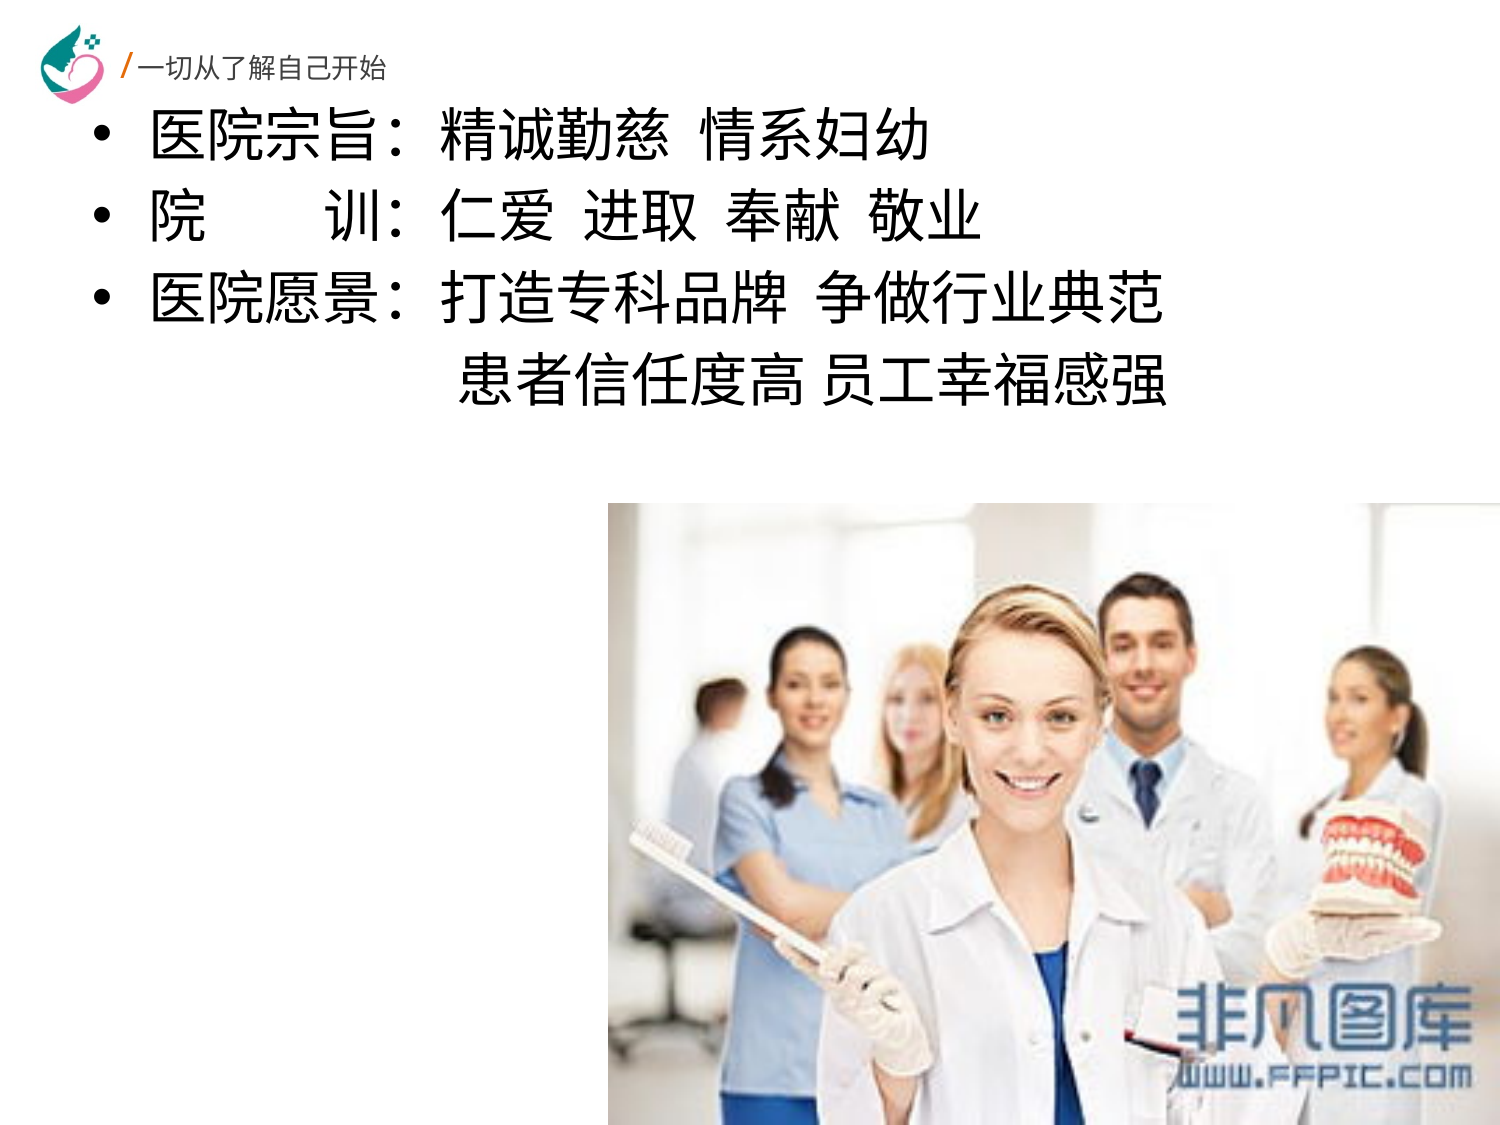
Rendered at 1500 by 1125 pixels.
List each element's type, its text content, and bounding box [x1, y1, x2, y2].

picture [35, 23, 111, 106]
list 医院宗旨：精诚勤慈 情系妇幼 院 训：仁爱 进取 奉献 敬业 医院愿景：打造专科品牌 争做行业典范 患者信任度高 员工幸福感强 [76, 89, 1428, 833]
picture [608, 503, 1500, 1125]
